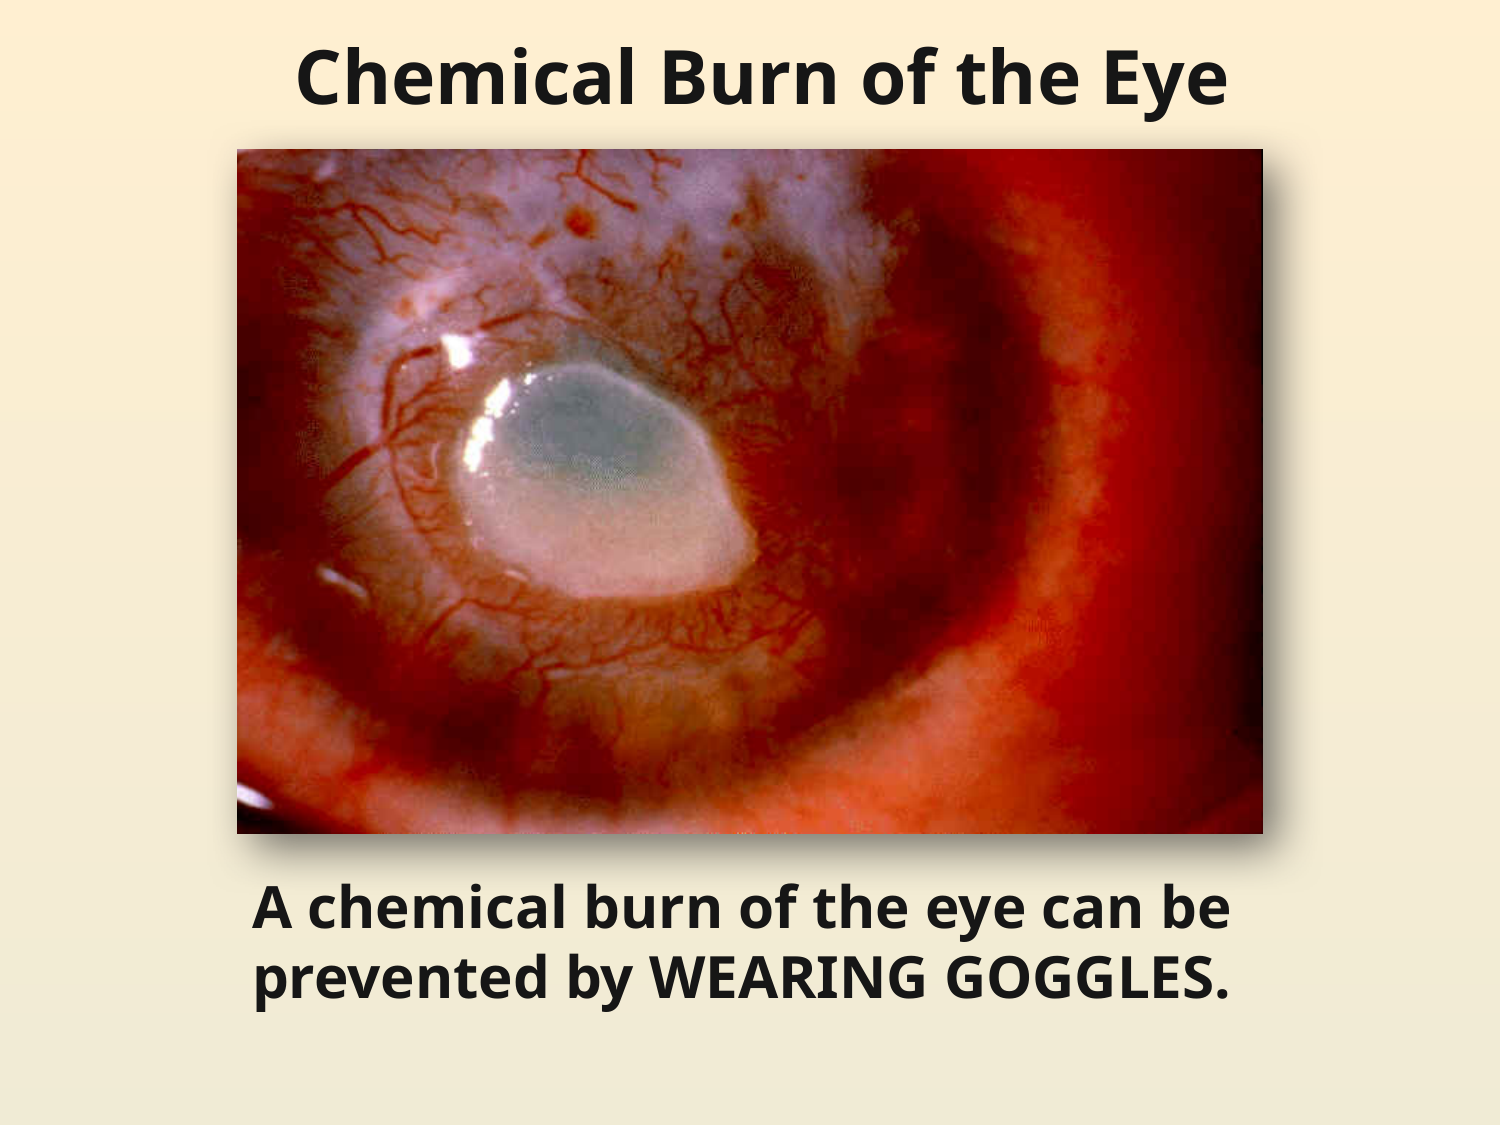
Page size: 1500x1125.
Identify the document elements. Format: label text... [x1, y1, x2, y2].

text_box A chemical burn of the eye can be prevented by WEARING GOGGLES. [237, 862, 1300, 1018]
picture [237, 149, 1263, 835]
title Chemical Burn of the Eye [124, 0, 1401, 151]
